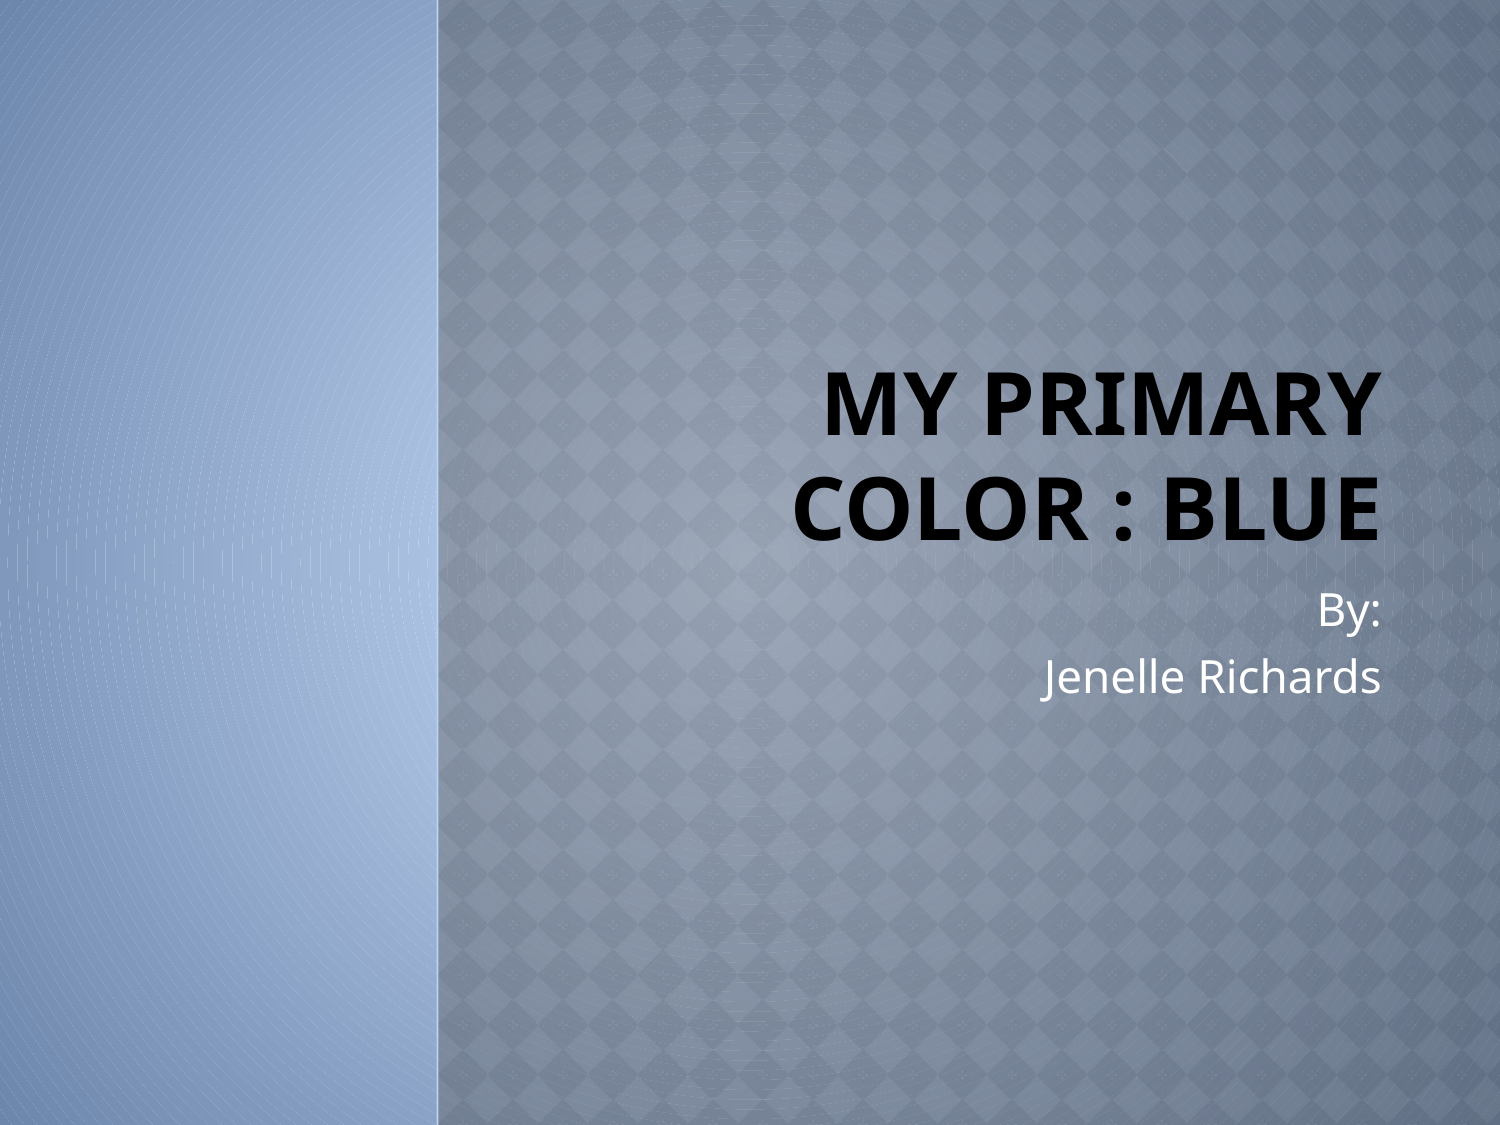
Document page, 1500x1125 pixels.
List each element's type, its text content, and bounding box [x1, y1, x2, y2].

title My Primary Color : Blue [552, 87, 1390, 558]
subtitle By: Jenelle Richards [550, 580, 1390, 762]
